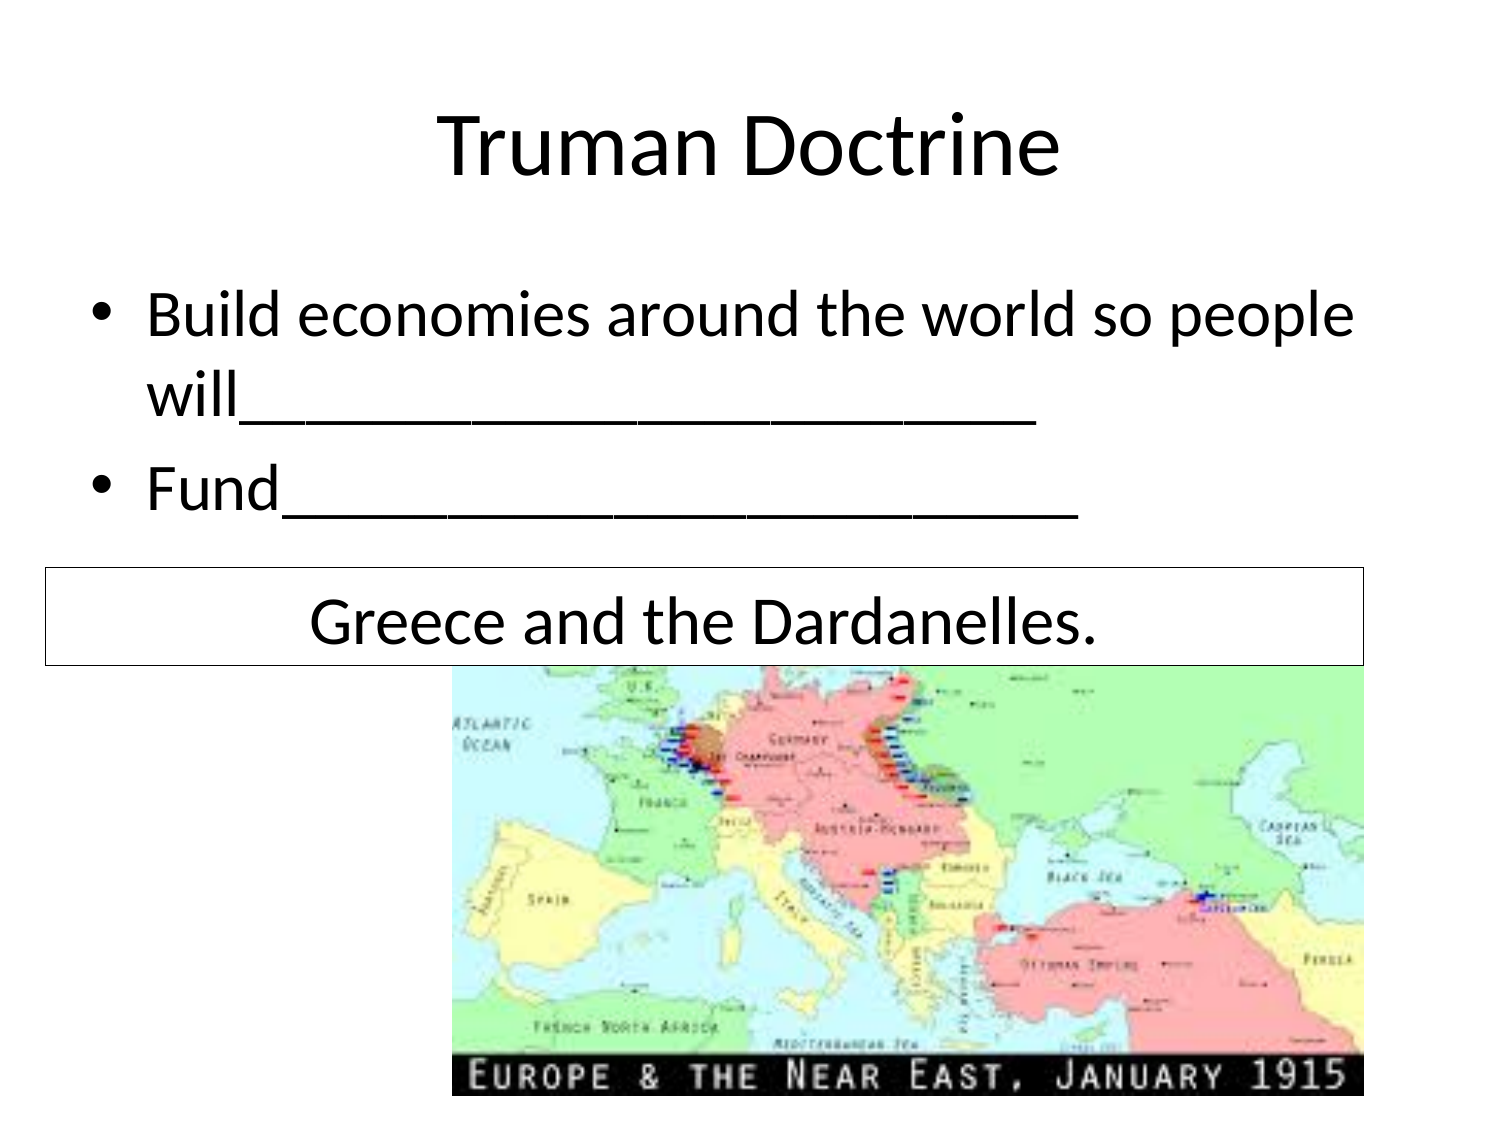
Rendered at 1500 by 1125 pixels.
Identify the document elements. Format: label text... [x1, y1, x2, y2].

text_box Greece and the Dardanelles. [45, 567, 451, 666]
list Build economies around the world so people will________________________ Fund________________________ [75, 262, 1425, 1005]
picture [452, 567, 1364, 1096]
title Truman Doctrine [75, 45, 1425, 233]
